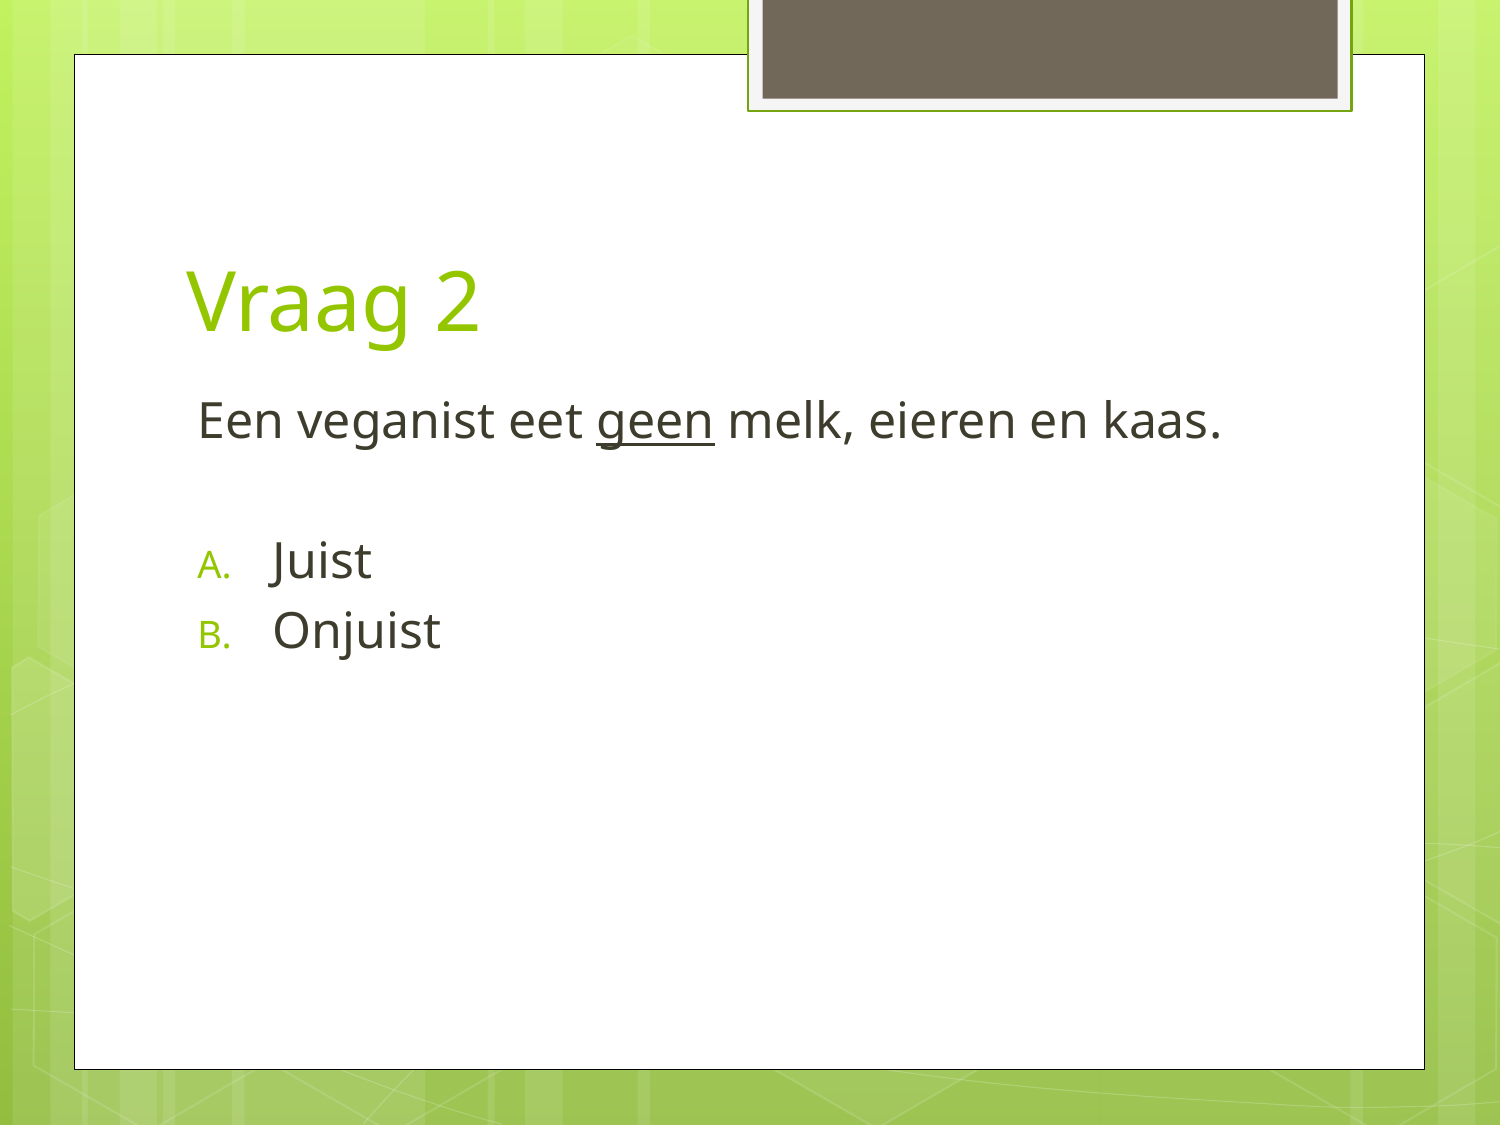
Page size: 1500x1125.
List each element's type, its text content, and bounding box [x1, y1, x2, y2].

list Een veganist eet geen melk, eieren en kaas. Juist Onjuist [171, 381, 1283, 957]
title Vraag 2 [171, 168, 1324, 357]
